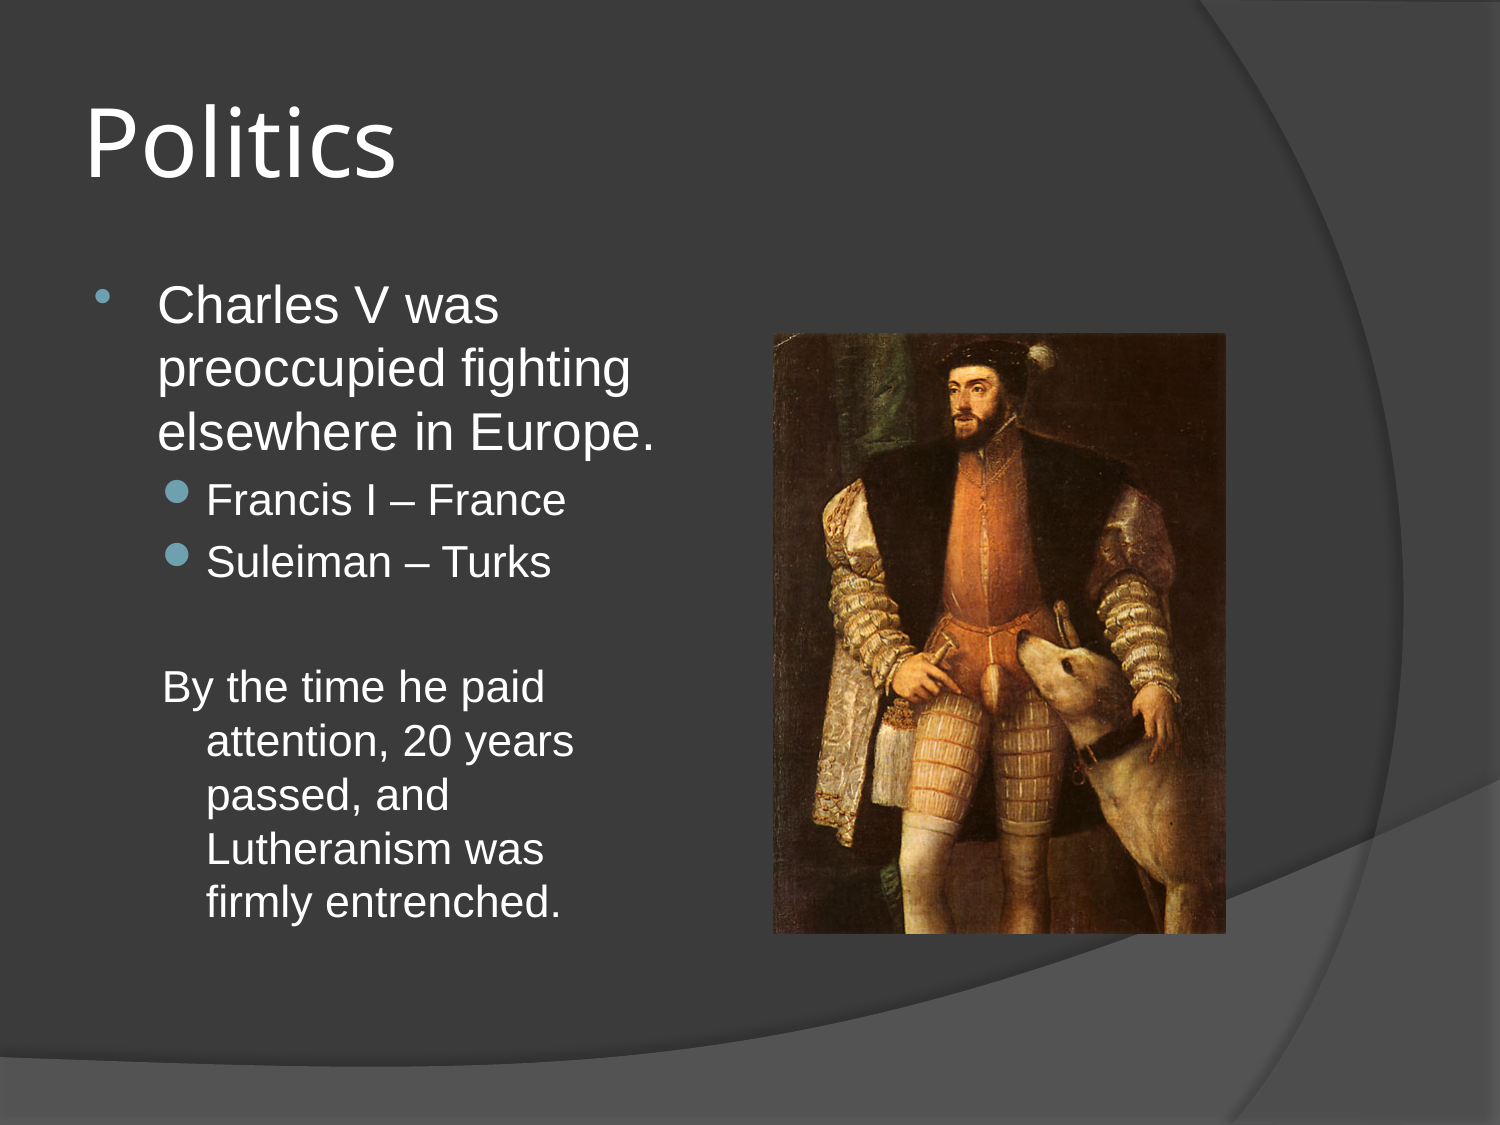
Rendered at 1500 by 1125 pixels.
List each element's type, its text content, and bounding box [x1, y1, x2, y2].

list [773, 333, 1227, 934]
list Charles V was preoccupied fighting elsewhere in Europe. Francis I – France Suleiman – Turks By the time he paid attention, 20 years passed, and Lutheranism was firmly entrenched. [75, 262, 675, 1005]
title Politics [75, 45, 1300, 233]
